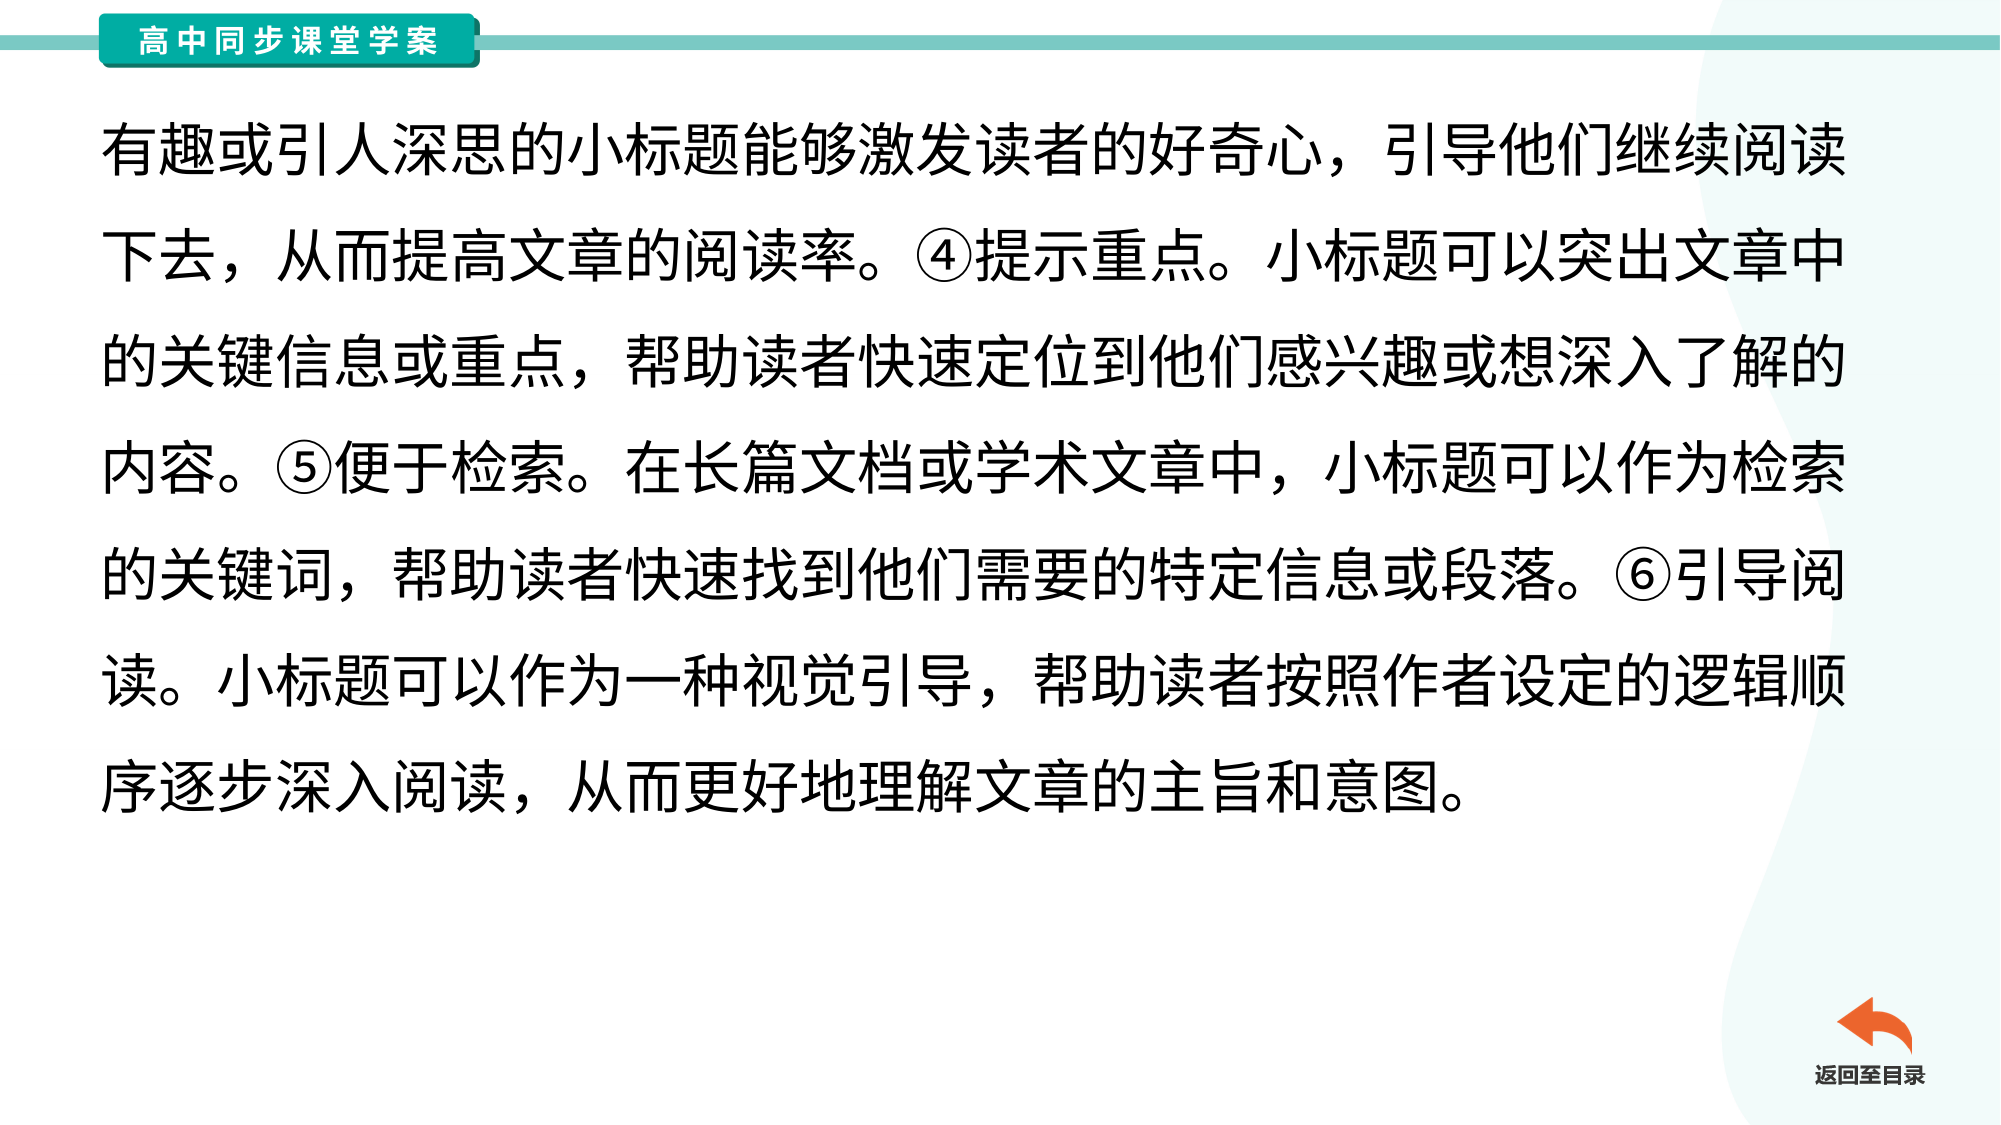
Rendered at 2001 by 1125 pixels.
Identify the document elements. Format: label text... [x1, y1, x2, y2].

text_box 有趣或引人深思的小标题能够激发读者的好奇心，引导他们继续阅读 下去，从而提高文章的阅读率。④提示重点。小标题可以突出文章中 的关键信息或重点，帮助读者快速定位到他们感兴趣或想深入了解的 内容。⑤便于检索。在长篇文档或学术文章中，小标题可以作为检索 的关键词，帮助读者快速找到他们需要的特定信息或段落。⑥引导阅 读。小标题可以作为一种视觉引导，帮助读者按照作者设定的逻辑顺 序逐步深入阅读，从而更好地理解文章的主旨和意图。 [100, 76, 1899, 821]
picture [0, 0, 2000, 1125]
